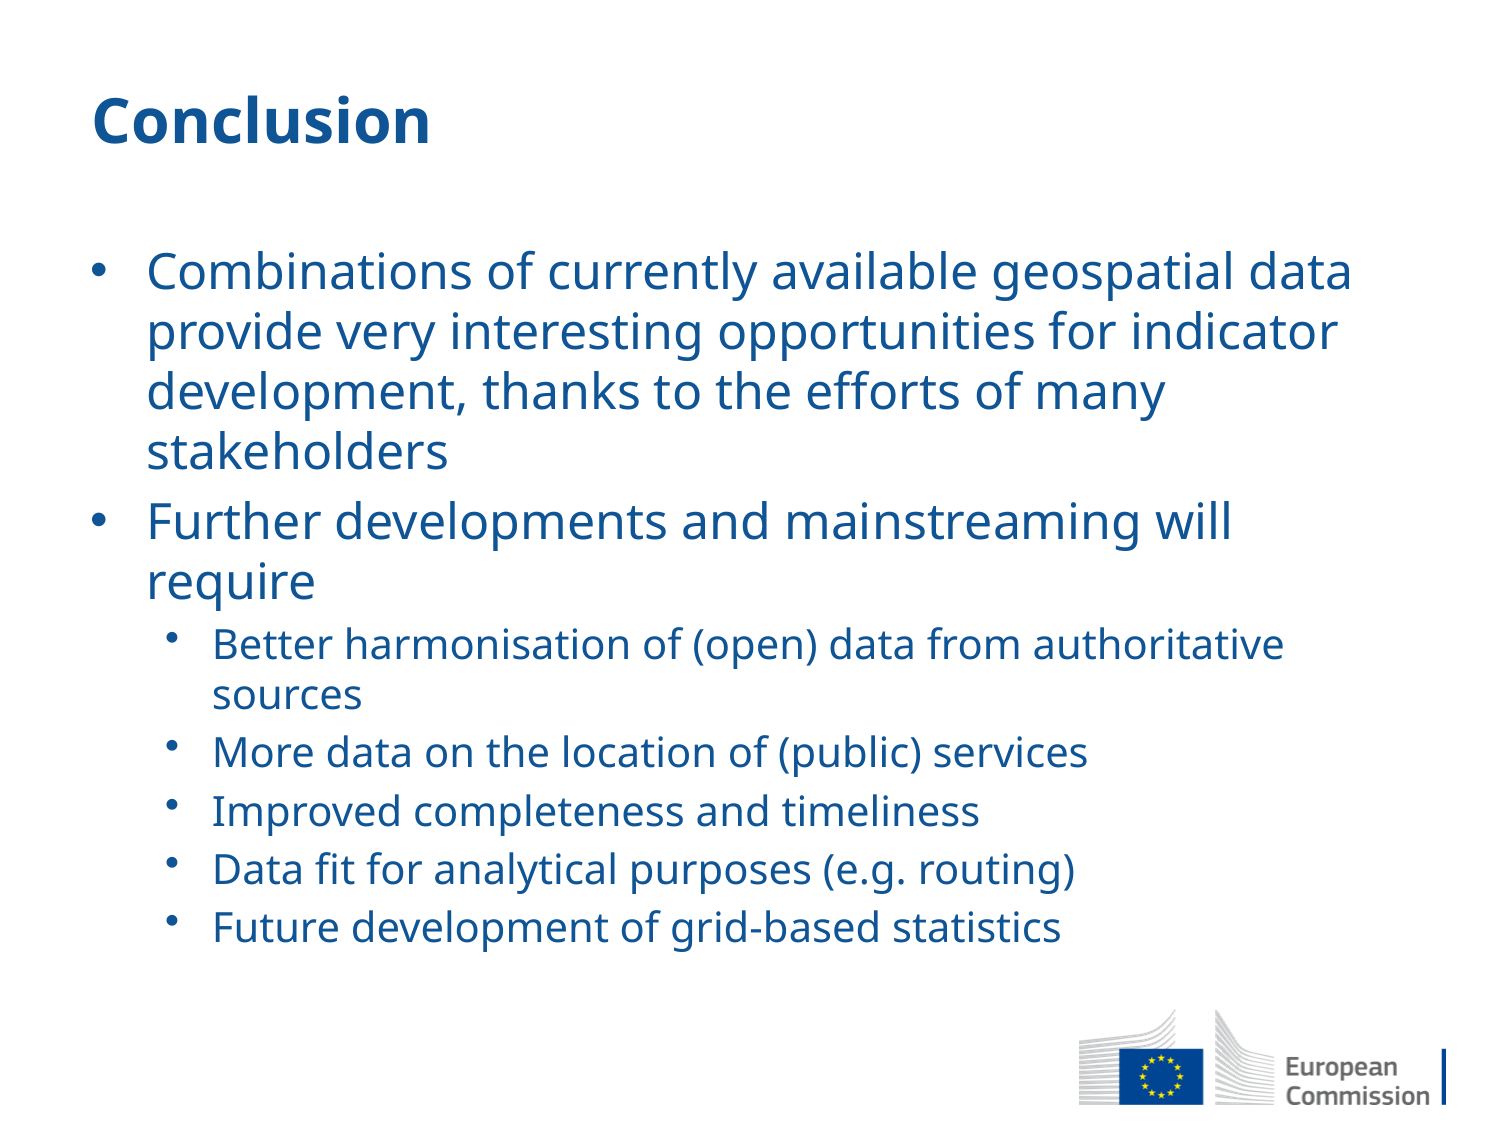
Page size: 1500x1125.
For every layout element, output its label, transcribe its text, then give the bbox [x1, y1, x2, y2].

list Combinations of currently available geospatial data provide very interesting opportunities for indicator development, thanks to the efforts of many stakeholders Further developments and mainstreaming will require Better harmonisation of (open) data from authoritative sources More data on the location of (public) services Improved completeness and timeliness Data fit for analytical purposes (e.g. routing) Future development of grid-based statistics [75, 231, 1425, 988]
picture [1078, 1008, 1447, 1106]
title Conclusion [76, 41, 1427, 195]
